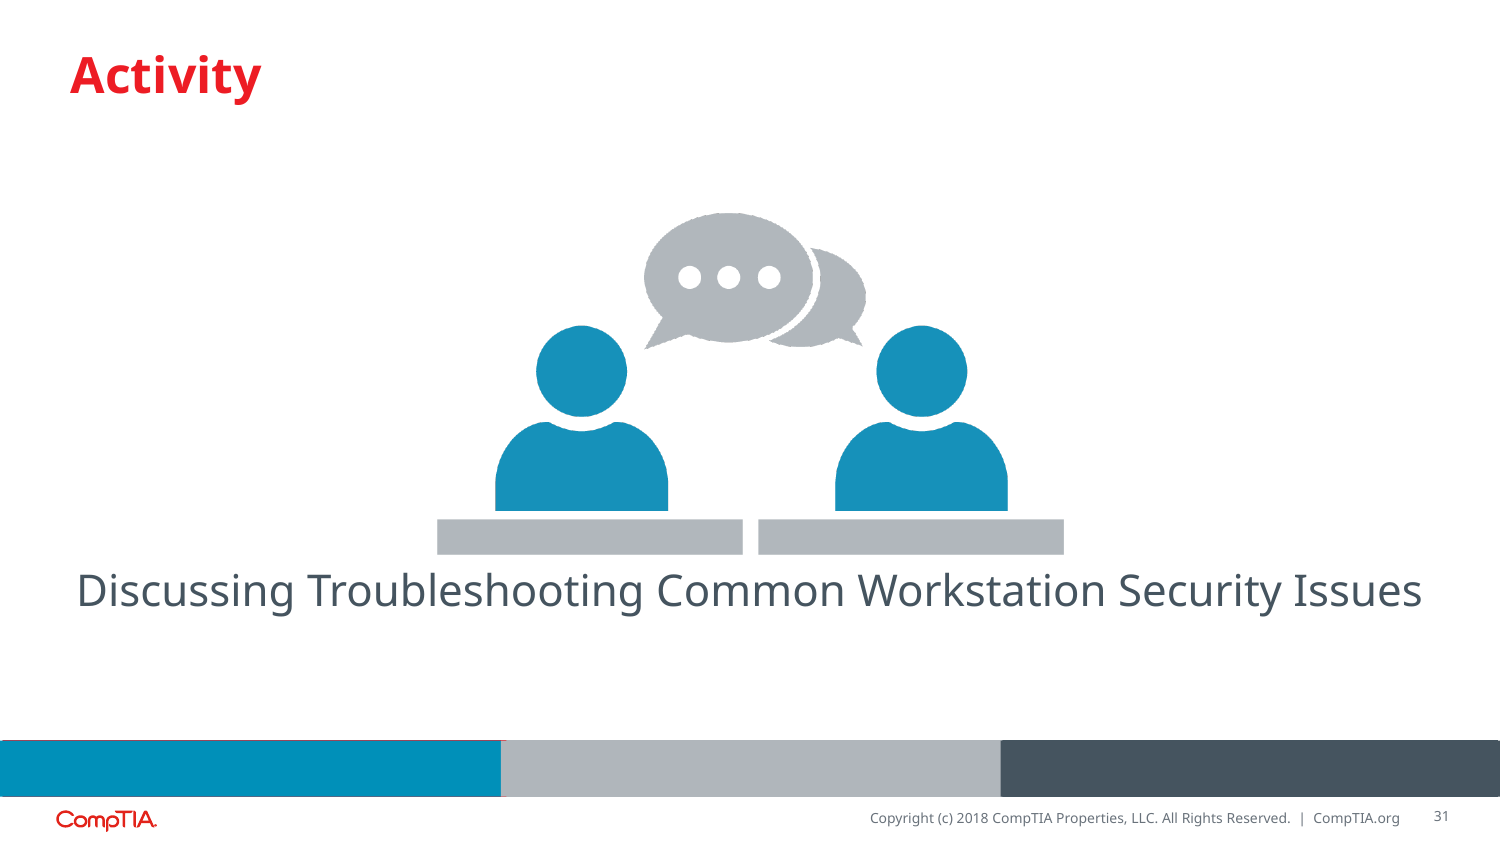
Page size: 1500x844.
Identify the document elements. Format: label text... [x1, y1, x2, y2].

slide_number 31 [1407, 800, 1450, 835]
picture [435, 211, 1064, 555]
list Discussing Troubleshooting Common Workstation Security Issues [0, 555, 1500, 631]
